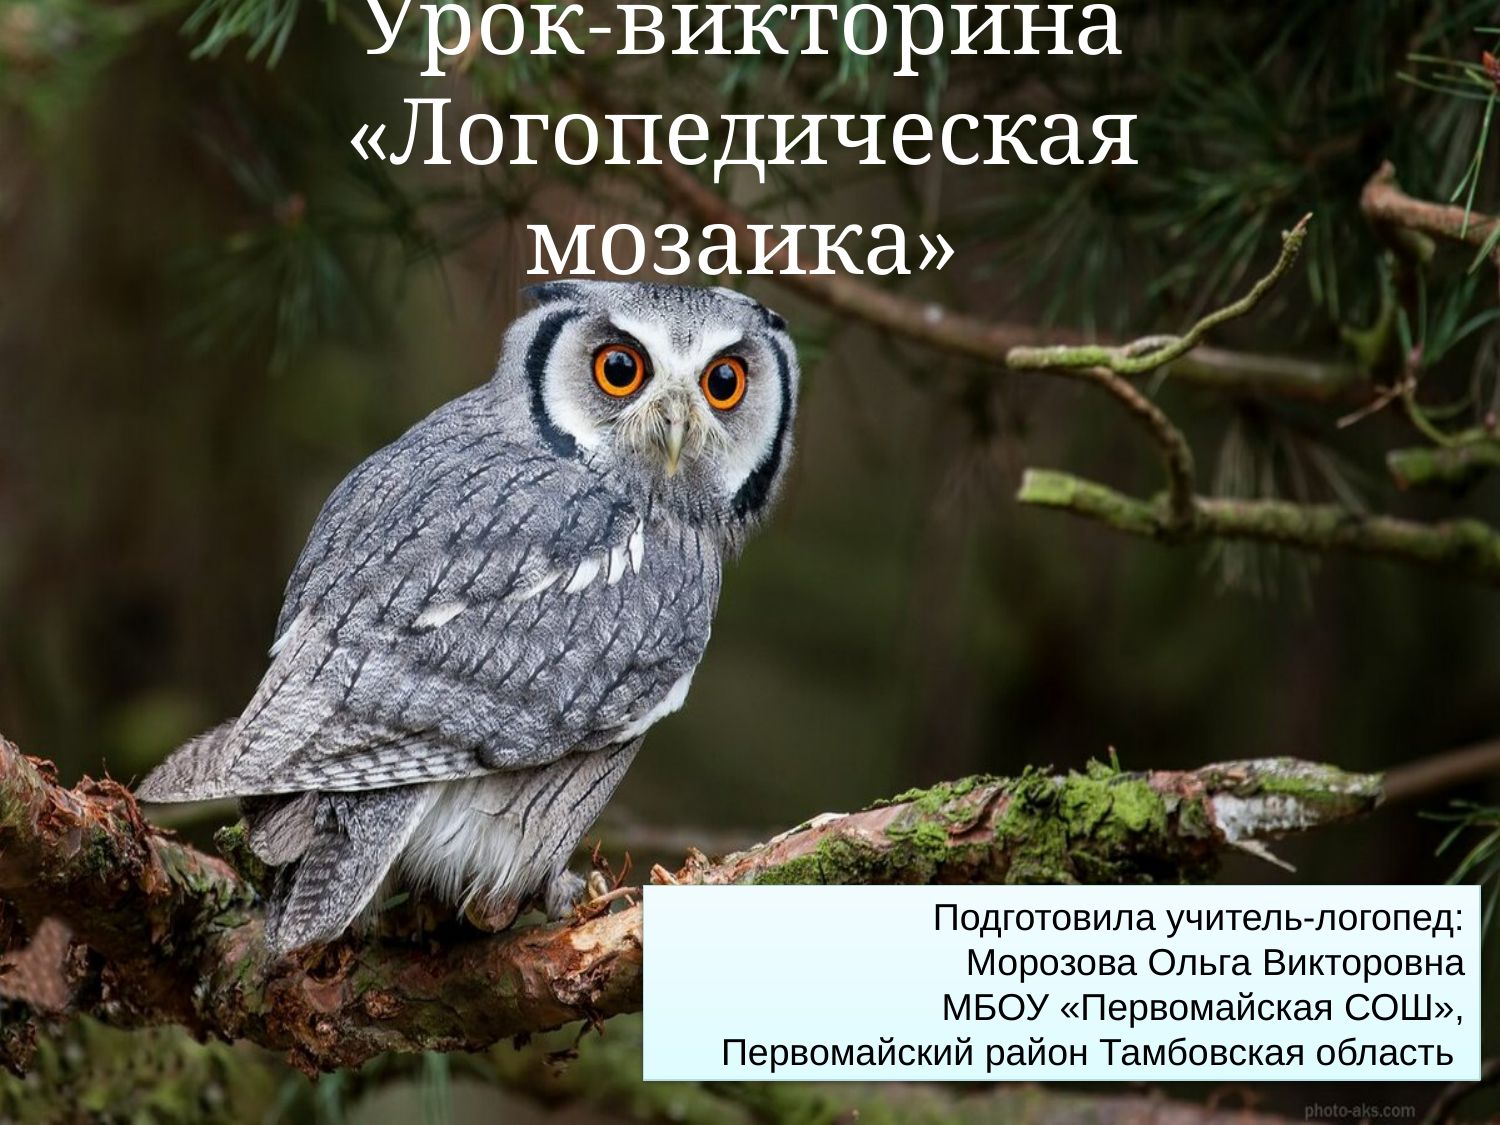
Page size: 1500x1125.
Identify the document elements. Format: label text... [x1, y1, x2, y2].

text_box Подготовила учитель-логопед: Морозова Ольга Викторовна МБОУ «Первомайская СОШ», Первомайский район Тамбовская область [643, 885, 1481, 1081]
title Урок-викторина «Логопедическая мозаика» [105, 116, 1381, 359]
picture [0, 0, 1500, 1125]
